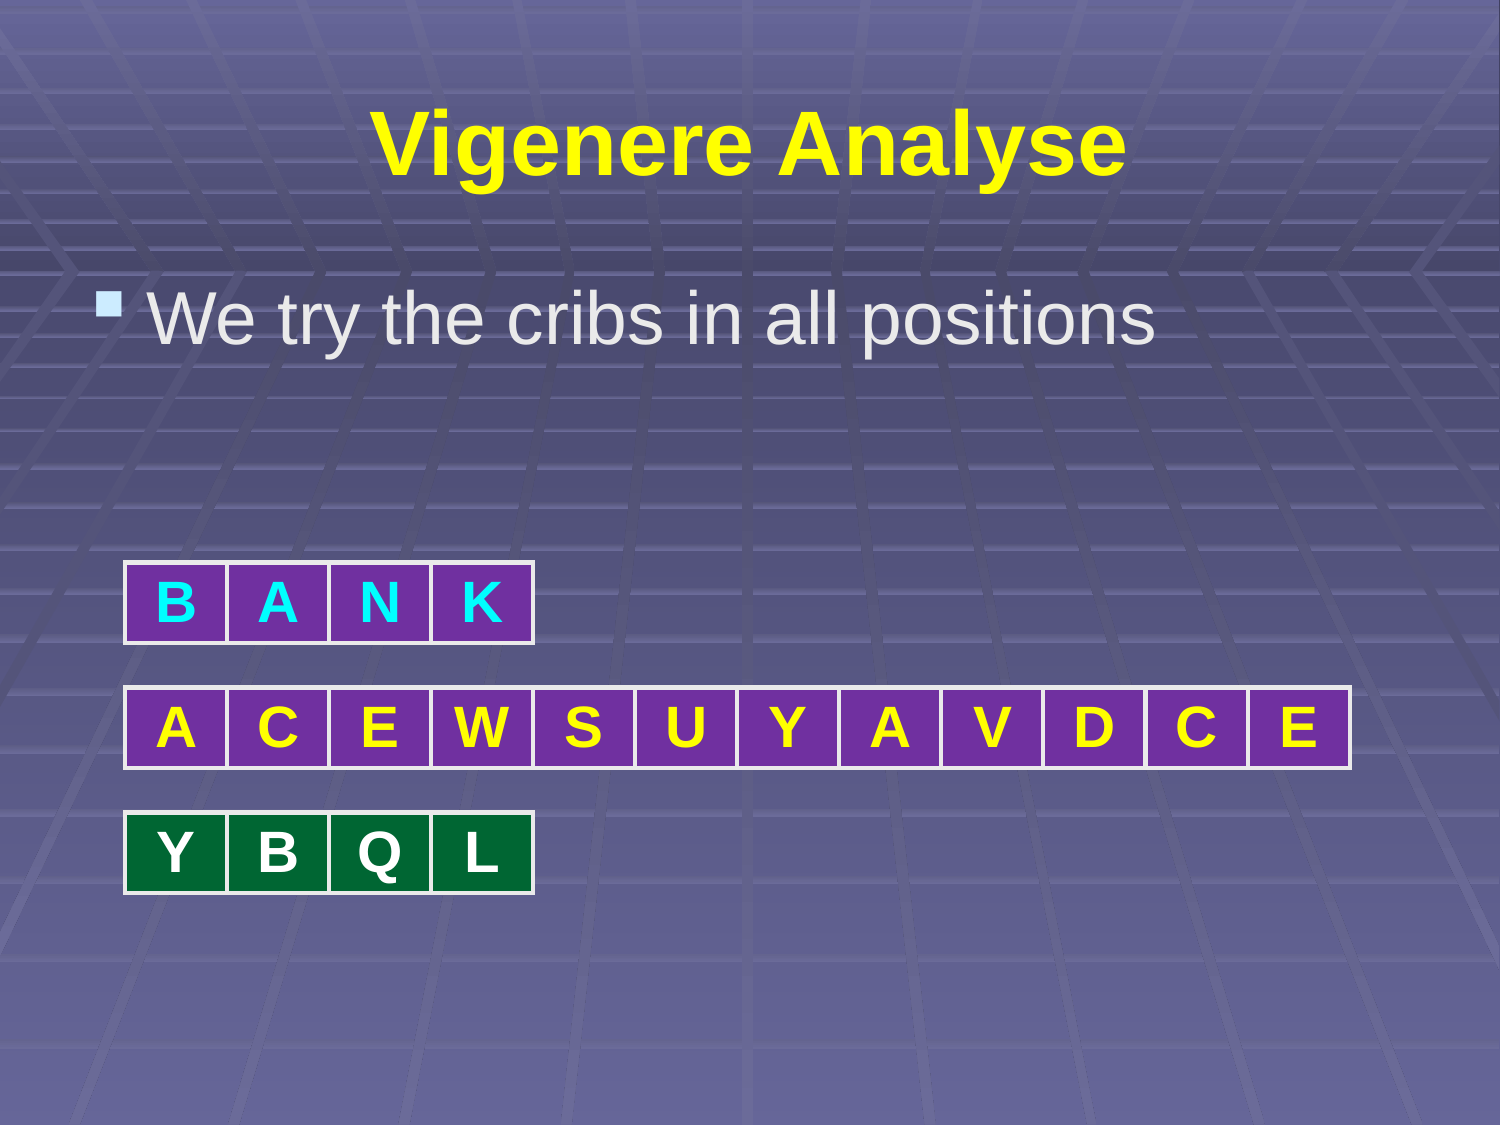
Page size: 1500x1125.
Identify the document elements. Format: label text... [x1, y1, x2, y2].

table_header C [1148, 690, 1246, 766]
table_header C [229, 690, 327, 766]
table_header A [841, 690, 939, 766]
table_header E [331, 690, 429, 766]
table_header W [433, 690, 531, 766]
table_header U [637, 690, 735, 766]
table_header K [433, 565, 531, 641]
table_header E [1250, 690, 1348, 766]
table_header Q [331, 815, 429, 891]
table_header V [943, 690, 1041, 766]
list We try the cribs in all positions [74, 261, 1425, 1001]
table_header A [127, 690, 225, 766]
table_header B [127, 565, 225, 641]
table_header N [331, 565, 429, 641]
table_header B [229, 815, 327, 891]
title Vigenere Analyse [74, 44, 1425, 233]
table_header D [1045, 690, 1143, 766]
table_header Y [739, 690, 837, 766]
table_header Y [127, 815, 225, 891]
table_header L [433, 815, 531, 891]
table_header S [535, 690, 633, 766]
table_header A [229, 565, 327, 641]
